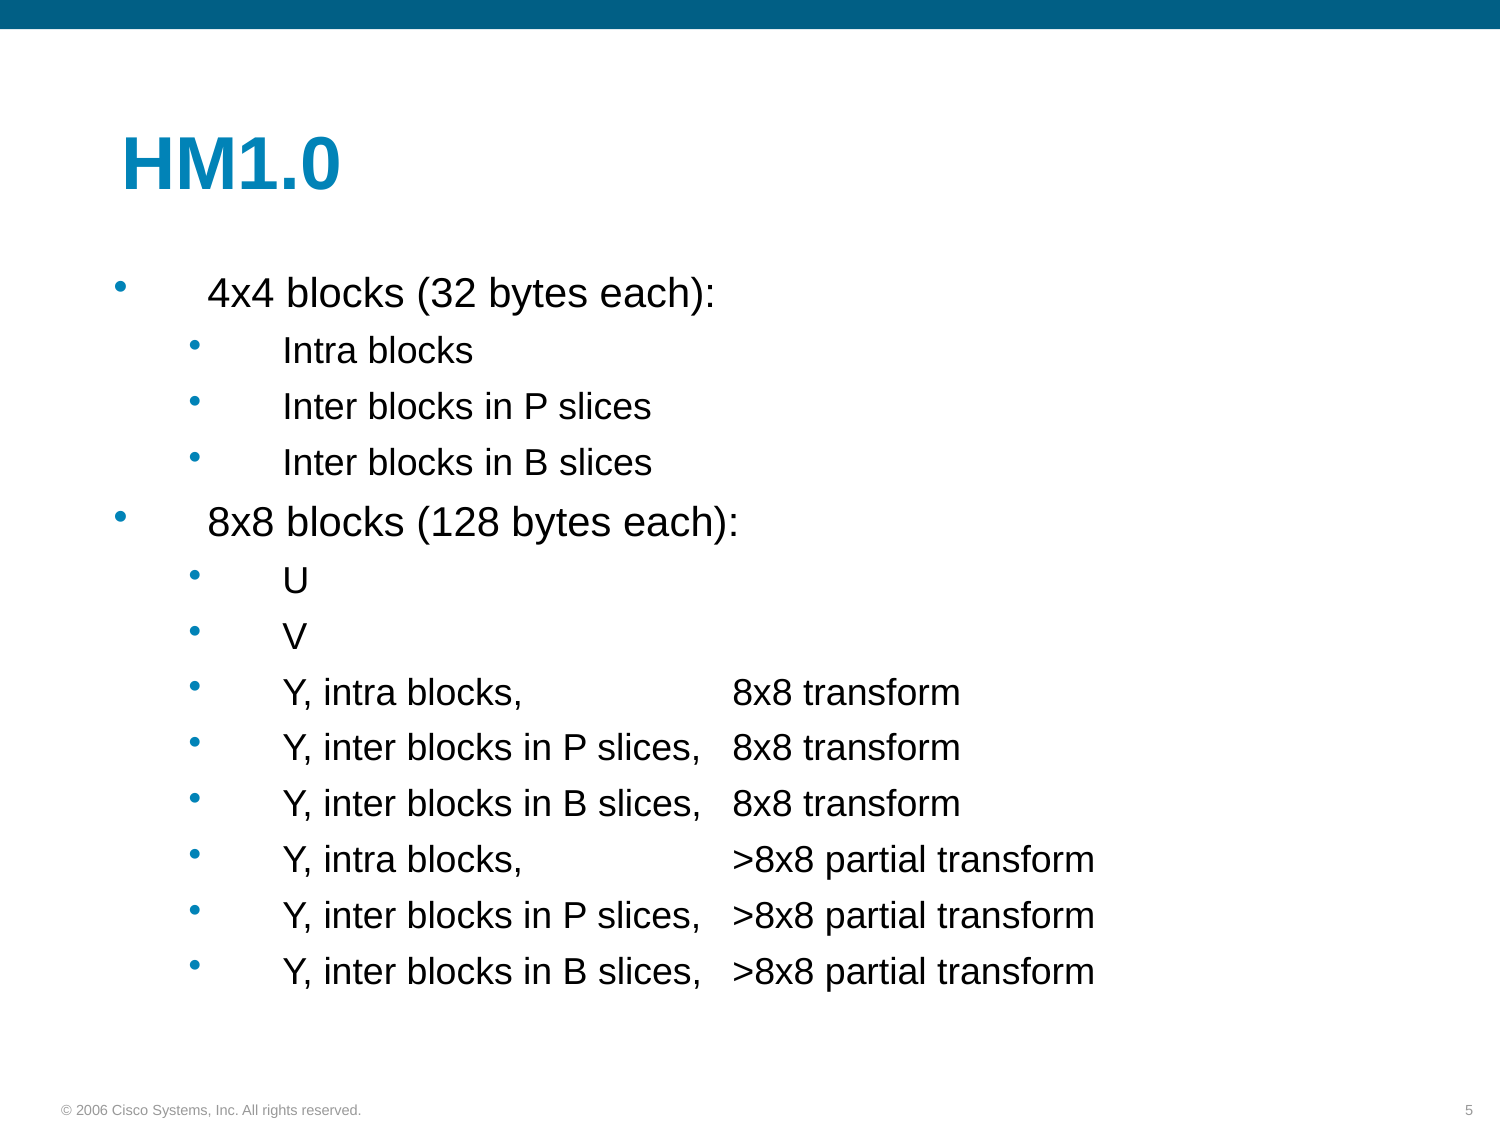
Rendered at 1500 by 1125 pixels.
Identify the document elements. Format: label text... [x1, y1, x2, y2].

title HM1.0 [107, 74, 1444, 213]
list 4x4 blocks (32 bytes each): Intra blocks Inter blocks in P slices Inter blocks in B slices 8x8 blocks (128 bytes each): U V Y, intra blocks, 8x8 transform Y, inter blocks in P slices, 8x8 transform Y, inter blocks in B slices, 8x8 transform Y, intra blocks, >8x8 partial transform Y, inter blocks in P slices, >8x8 partial transform Y, inter blocks in B slices, >8x8 partial transform [99, 262, 1403, 1009]
